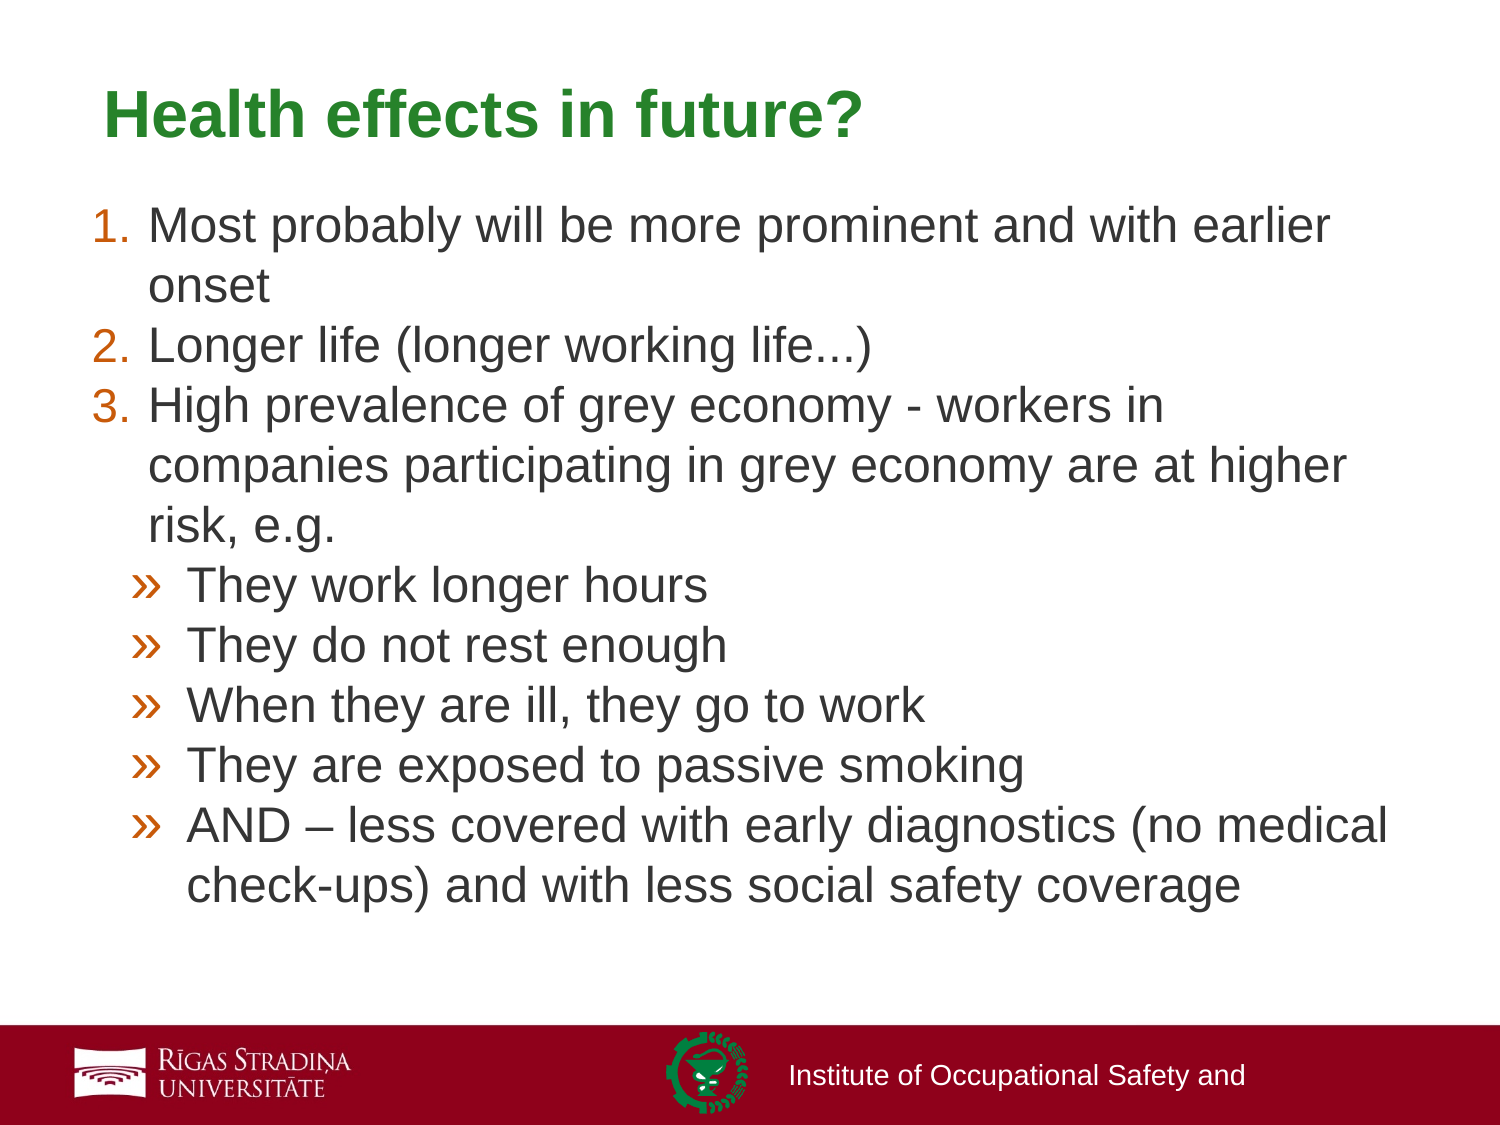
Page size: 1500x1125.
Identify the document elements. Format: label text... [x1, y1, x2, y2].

title Health effects in future? [88, 21, 1364, 184]
picture [0, 0, 1500, 1125]
list Most probably will be more prominent and with earlier onset Longer life (longer working life...) High prevalence of grey economy - workers in companies participating in grey economy are at higher risk, e.g. They work longer hours They do not rest enough When they are ill, they go to work They are exposed to passive smoking AND – less covered with early diagnostics (no medical check-ups) and with less social safety coverage [76, 184, 1412, 994]
